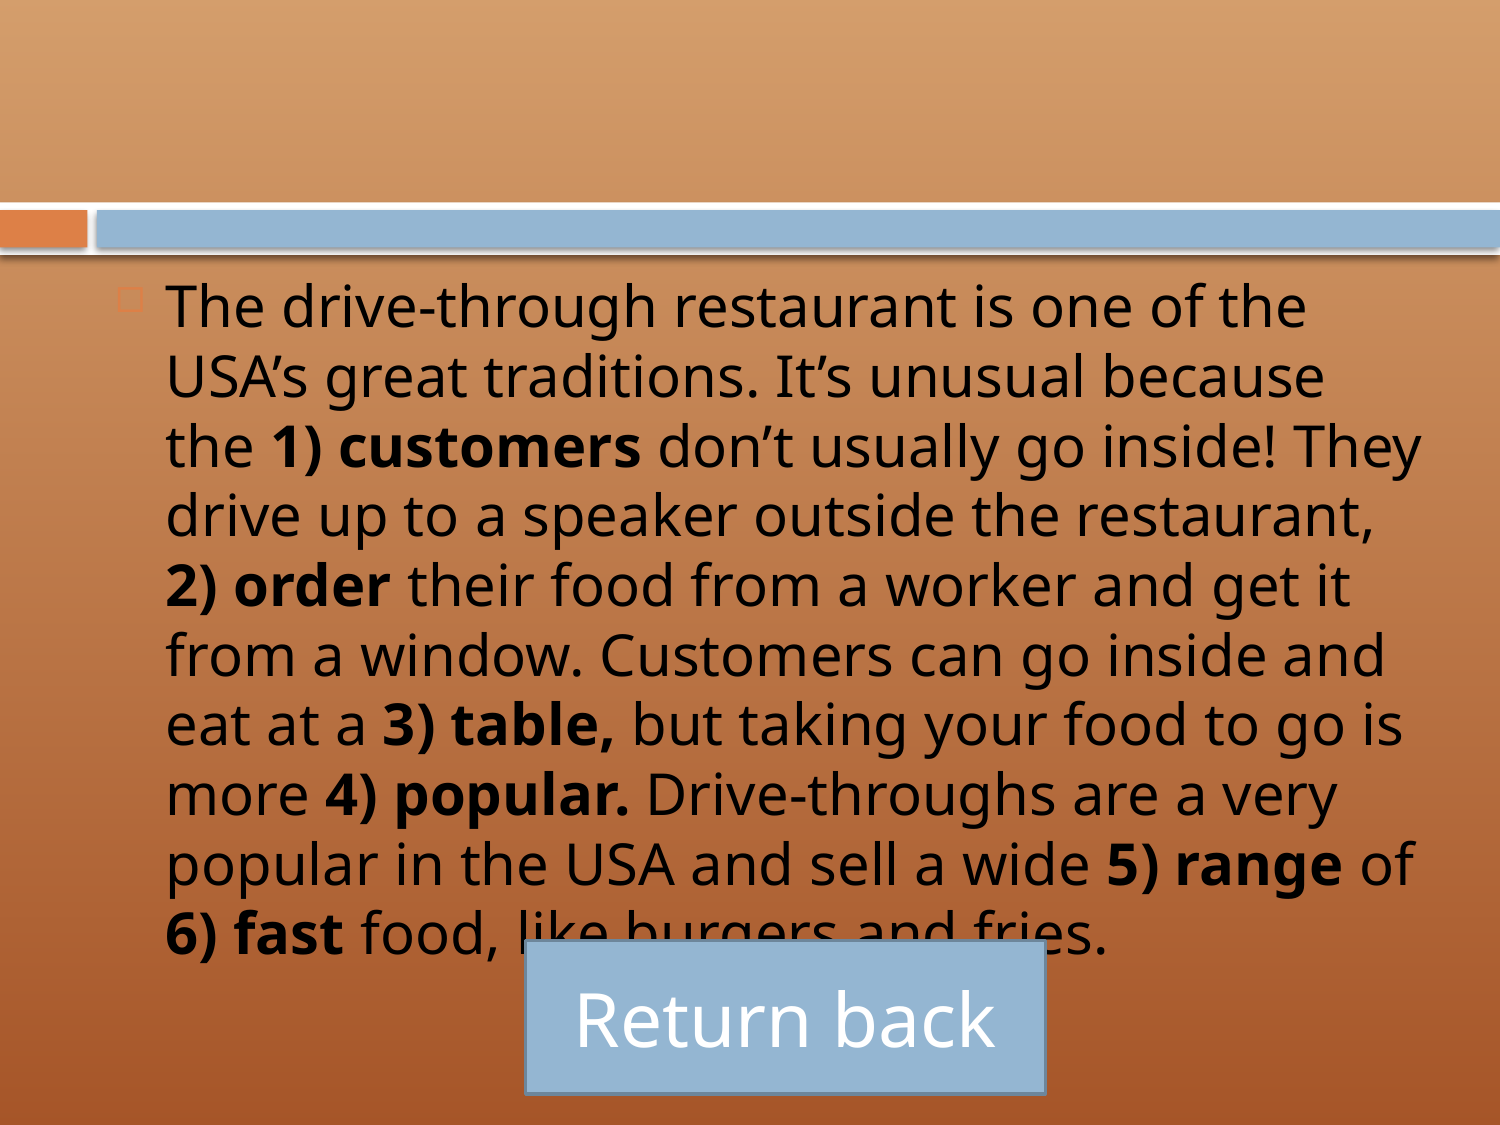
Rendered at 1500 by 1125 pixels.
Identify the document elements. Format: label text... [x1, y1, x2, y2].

list The drive-through restaurant is one of the USA’s great traditions. It’s unusual because the 1) customers don’t usually go inside! They drive up to a speaker outside the restaurant, 2) order their food from a worker and get it from a window. Customers can go inside and eat at a 3) table, but taking your food to go is more 4) popular. Drive-throughs are a very popular in the USA and sell a wide 5) range of 6) fast food, like burgers and fries. [100, 262, 1438, 1000]
text_box Return back [524, 939, 1047, 1096]
